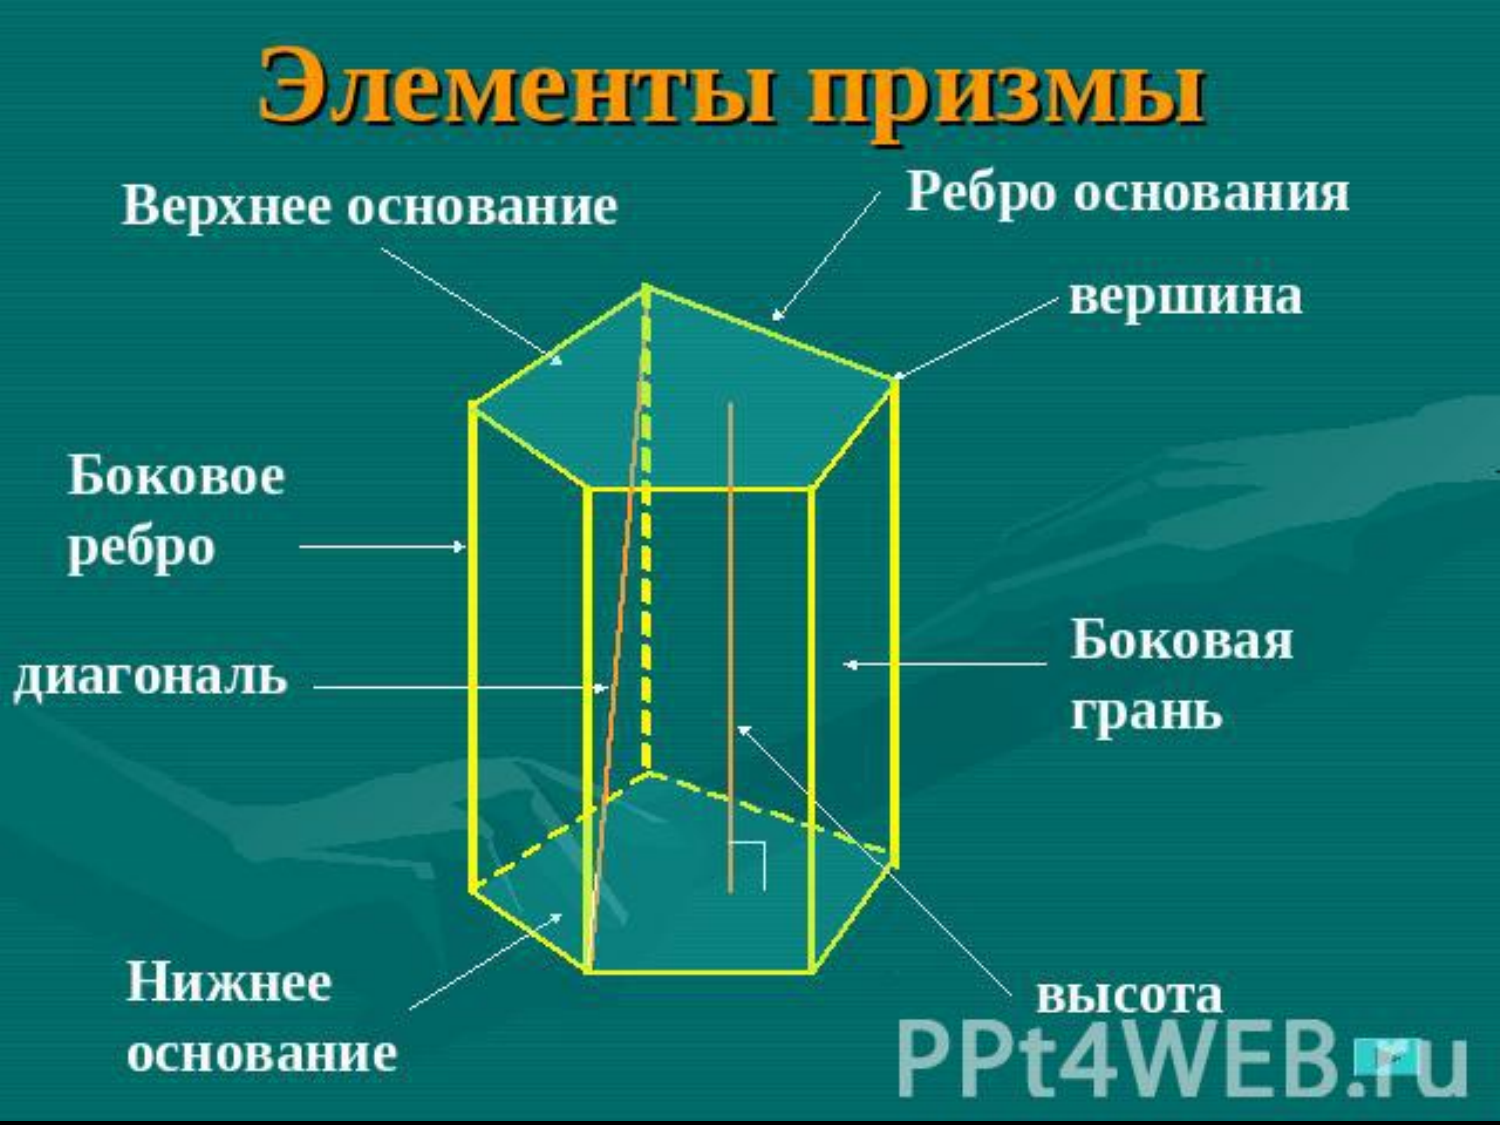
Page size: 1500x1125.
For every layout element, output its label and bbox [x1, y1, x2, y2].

list [0, 0, 1500, 1121]
picture [0, 1121, 1500, 1125]
